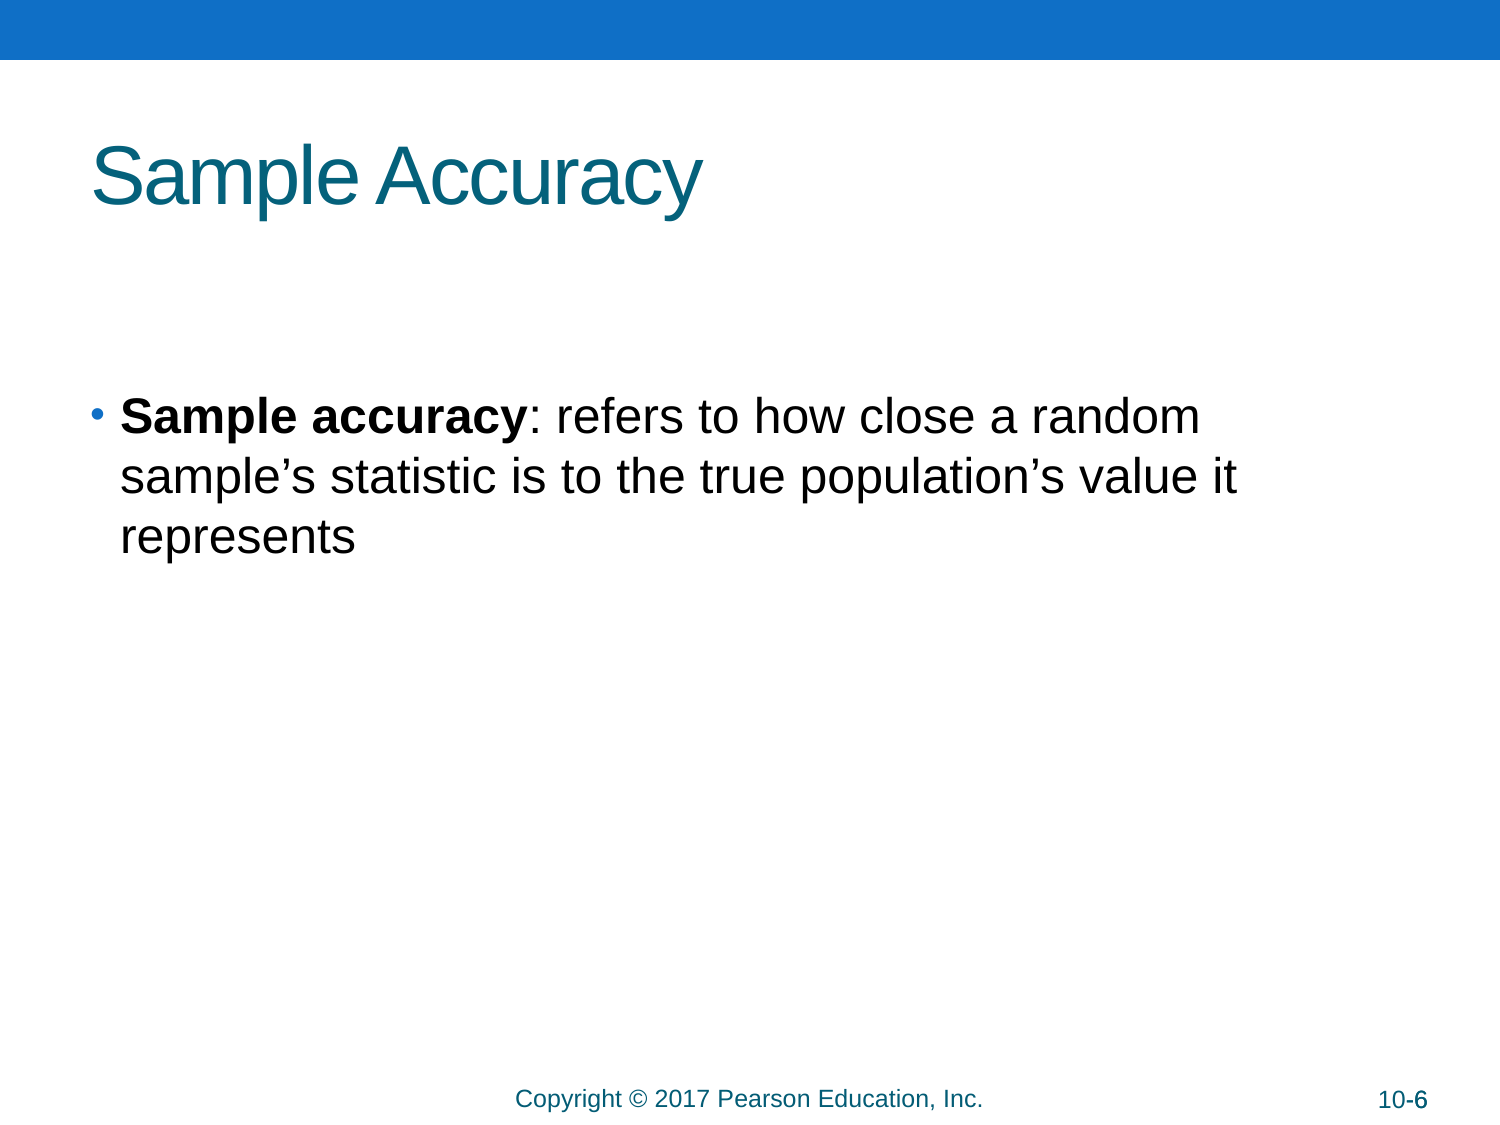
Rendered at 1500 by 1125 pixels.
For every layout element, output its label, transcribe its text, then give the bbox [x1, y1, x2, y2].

title Sample Accuracy [75, 90, 1425, 253]
list Sample accuracy: refers to how close a random sample’s statistic is to the true population’s value it represents [75, 376, 1425, 1125]
